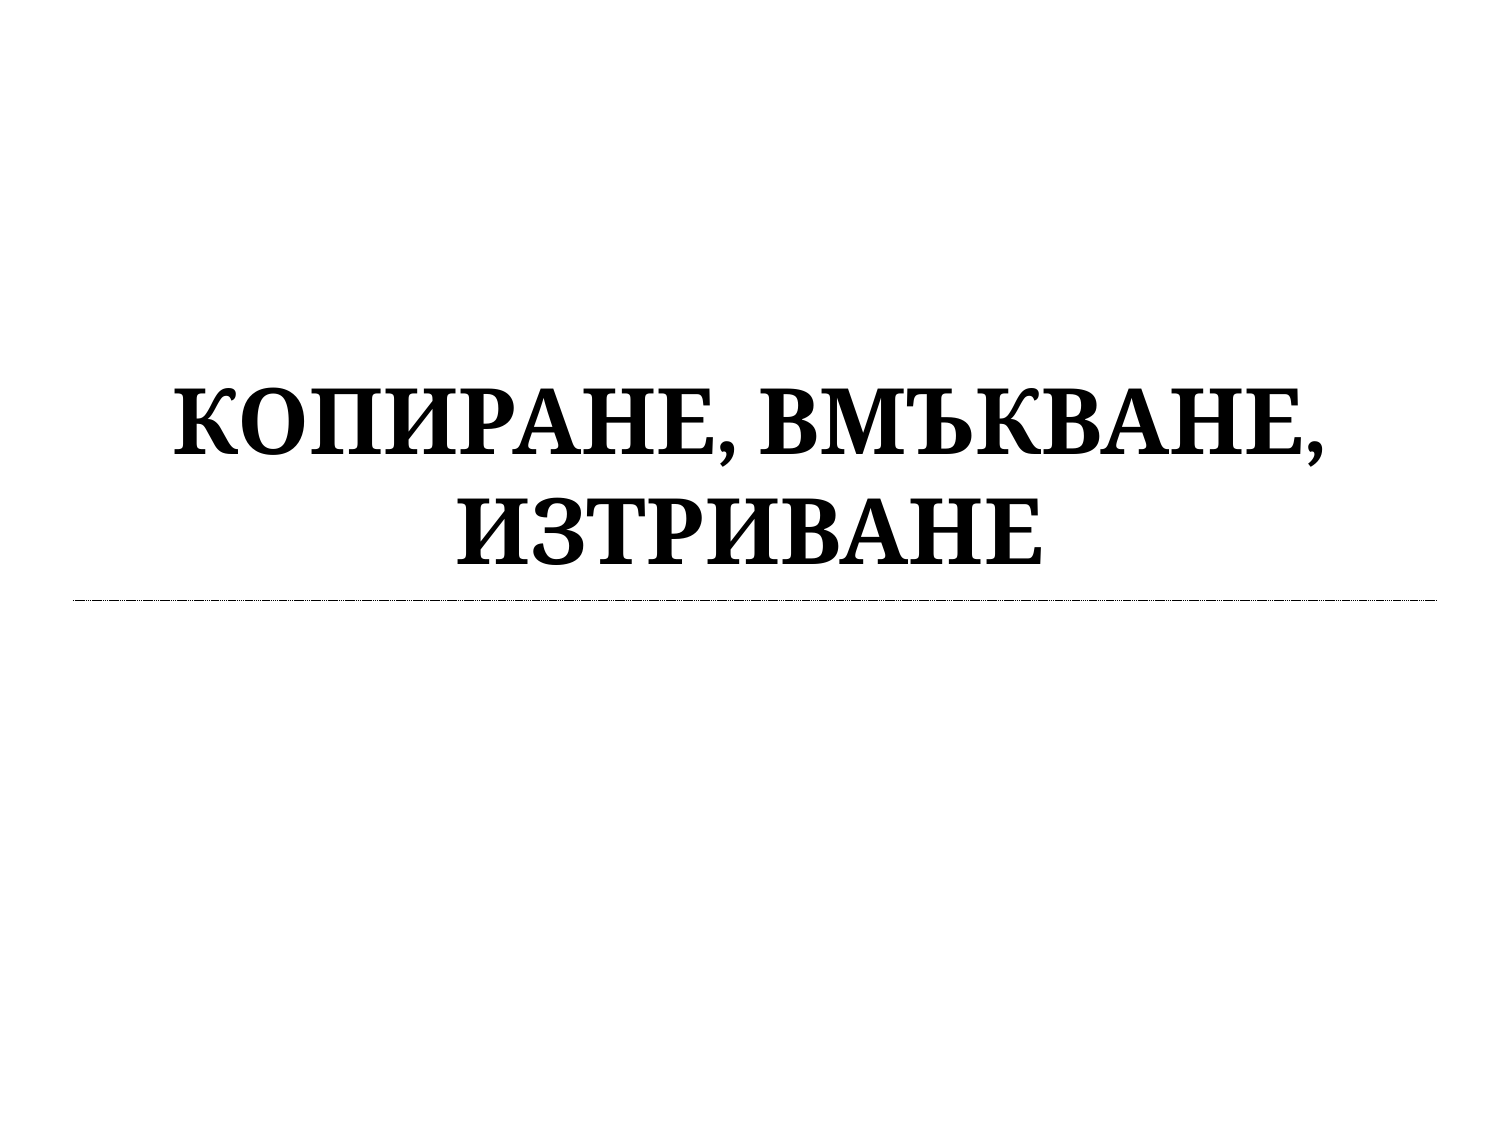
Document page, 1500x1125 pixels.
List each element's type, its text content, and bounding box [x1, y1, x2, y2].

title Копиране, вмъкване, изтриване [0, 346, 1500, 594]
